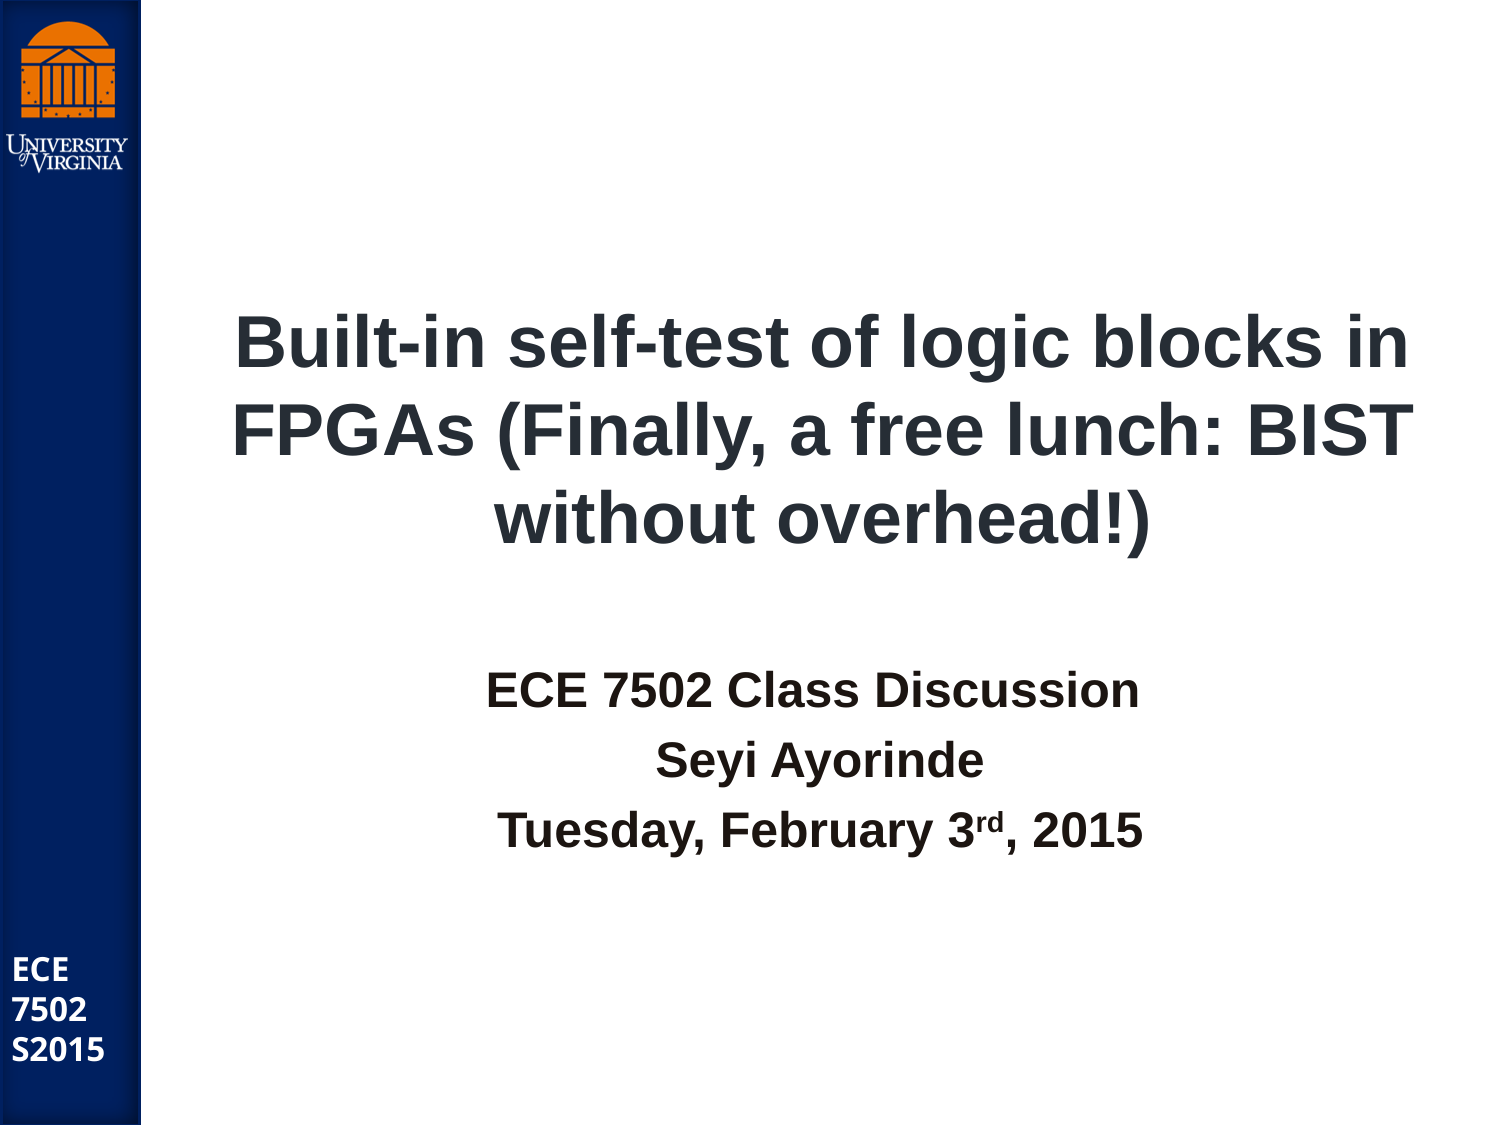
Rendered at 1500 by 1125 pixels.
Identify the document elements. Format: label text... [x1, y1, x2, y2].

title Built-in self-test of logic blocks in FPGAs (Finally, a free lunch: BIST without overhead!) [147, 284, 1500, 566]
picture [0, 0, 141, 1125]
subtitle ECE 7502 Class Discussion Seyi Ayorinde Tuesday, February 3rd, 2015 [140, 650, 1500, 1050]
